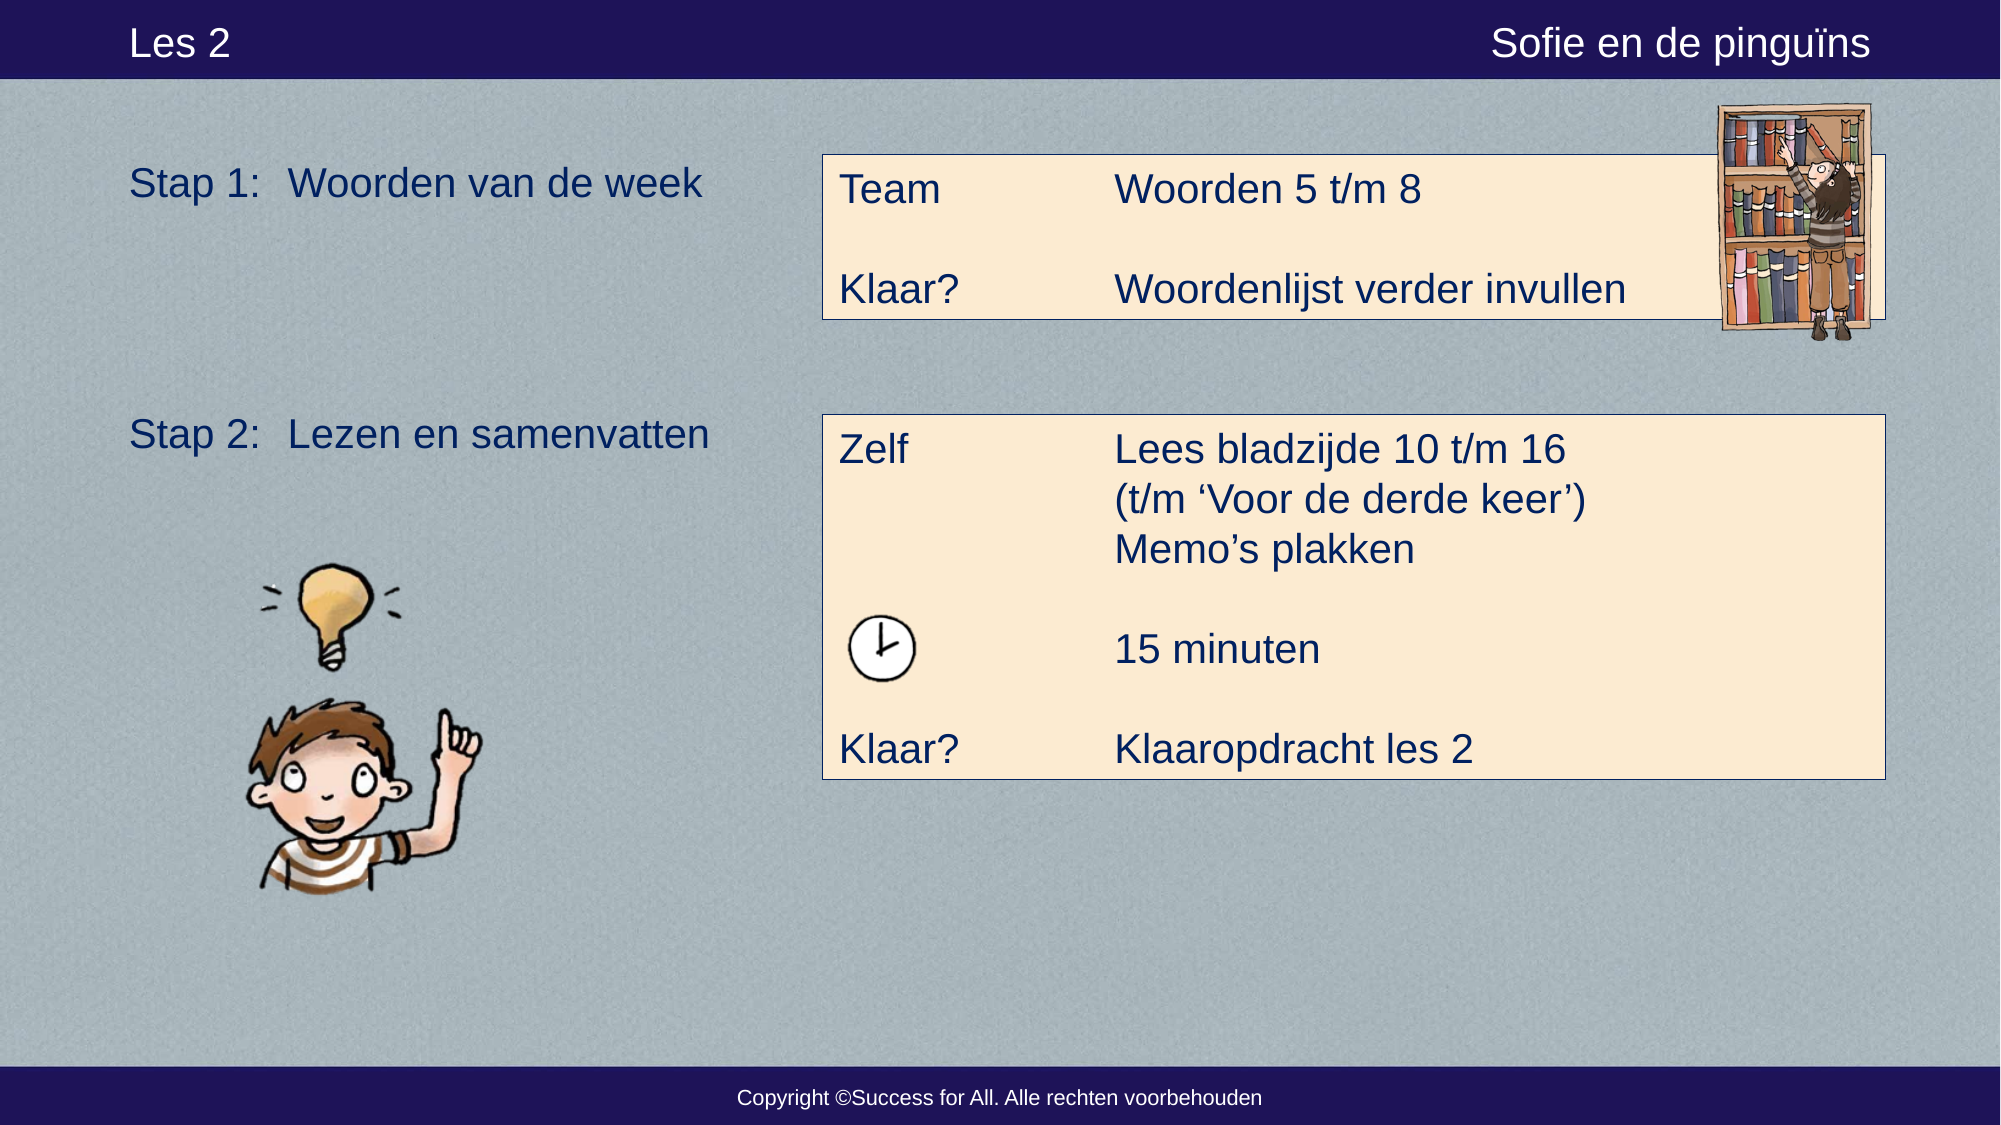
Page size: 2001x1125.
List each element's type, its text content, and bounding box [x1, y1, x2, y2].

text_box Stap 1: Woorden van de week Stap 2: Lezen en samenvatten [114, 148, 907, 514]
text_box Zelf Lees bladzijde 10 t/m 16 (t/m ‘Voor de derde keer’) Memo’s plakken 15 minuten Klaar? Klaaropdracht les 2 [822, 414, 1886, 780]
text_box Copyright ©Success for All. Alle rechten voorbehouden [0, 1076, 2000, 1125]
text_box Team Woorden 5 t/m 8 Klaar? Woordenlijst verder invullen [822, 154, 1700, 320]
text_box Sofie en de pinguïns [999, 8, 1886, 73]
text_box Les 2 [114, 8, 354, 73]
picture [0, 0, 2001, 1125]
